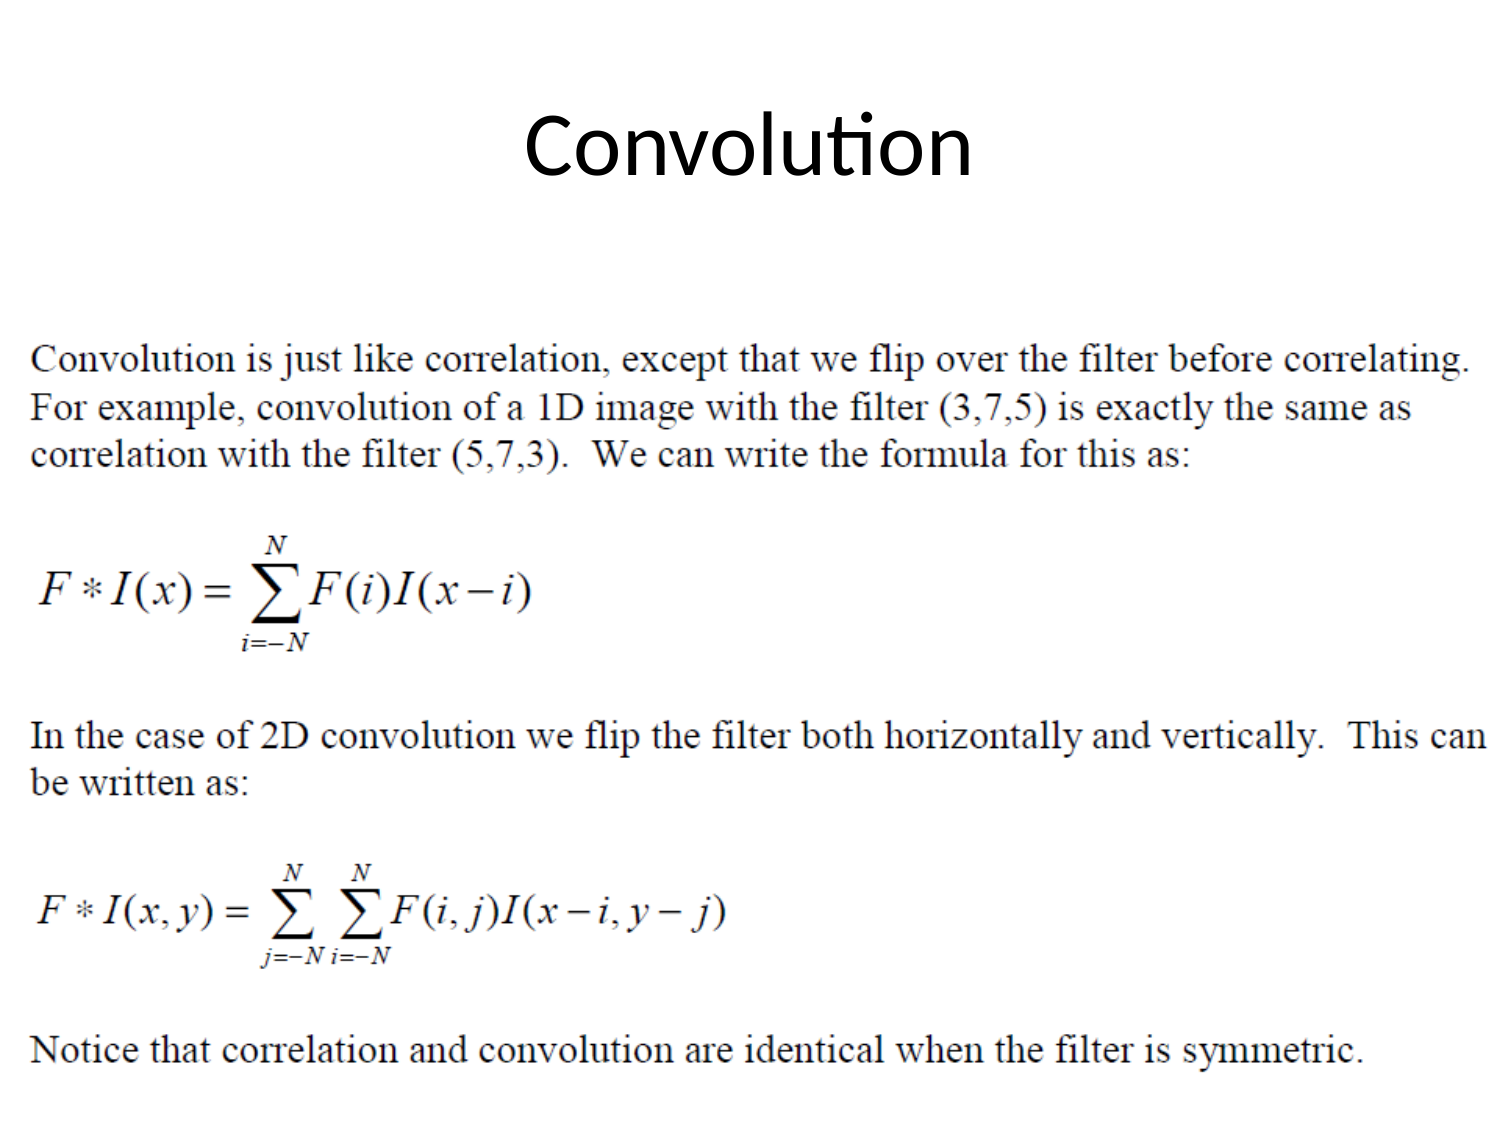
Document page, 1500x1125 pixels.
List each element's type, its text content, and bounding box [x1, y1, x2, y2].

title Convolution [75, 45, 1425, 233]
picture [18, 327, 1500, 1125]
